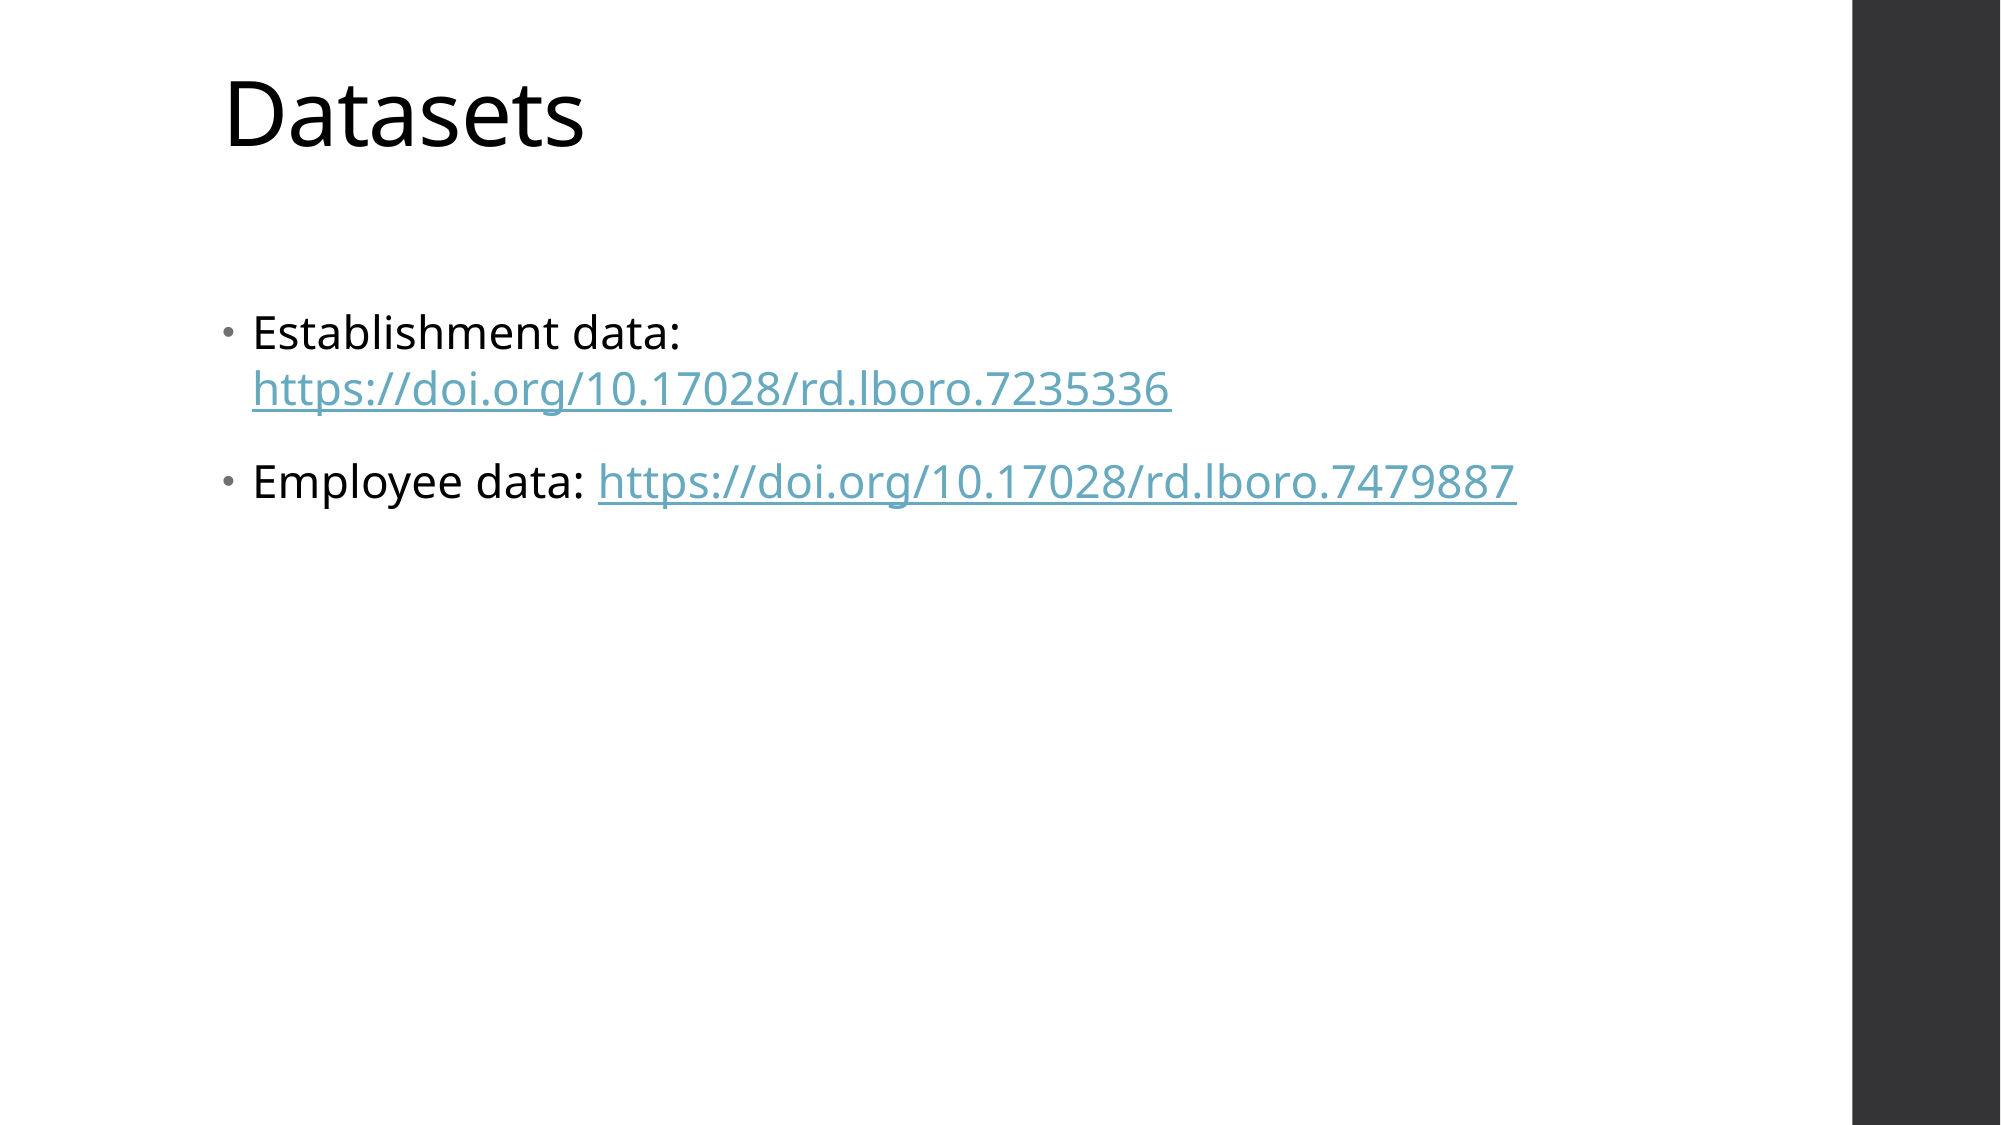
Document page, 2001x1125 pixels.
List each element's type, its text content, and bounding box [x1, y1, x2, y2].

title Datasets [206, 60, 1797, 174]
list Establishment data: https://doi.org/10.17028/rd.lboro.7235336 Employee data: https://doi.org/10.17028/rd.lboro.7479887 [206, 299, 1617, 1014]
